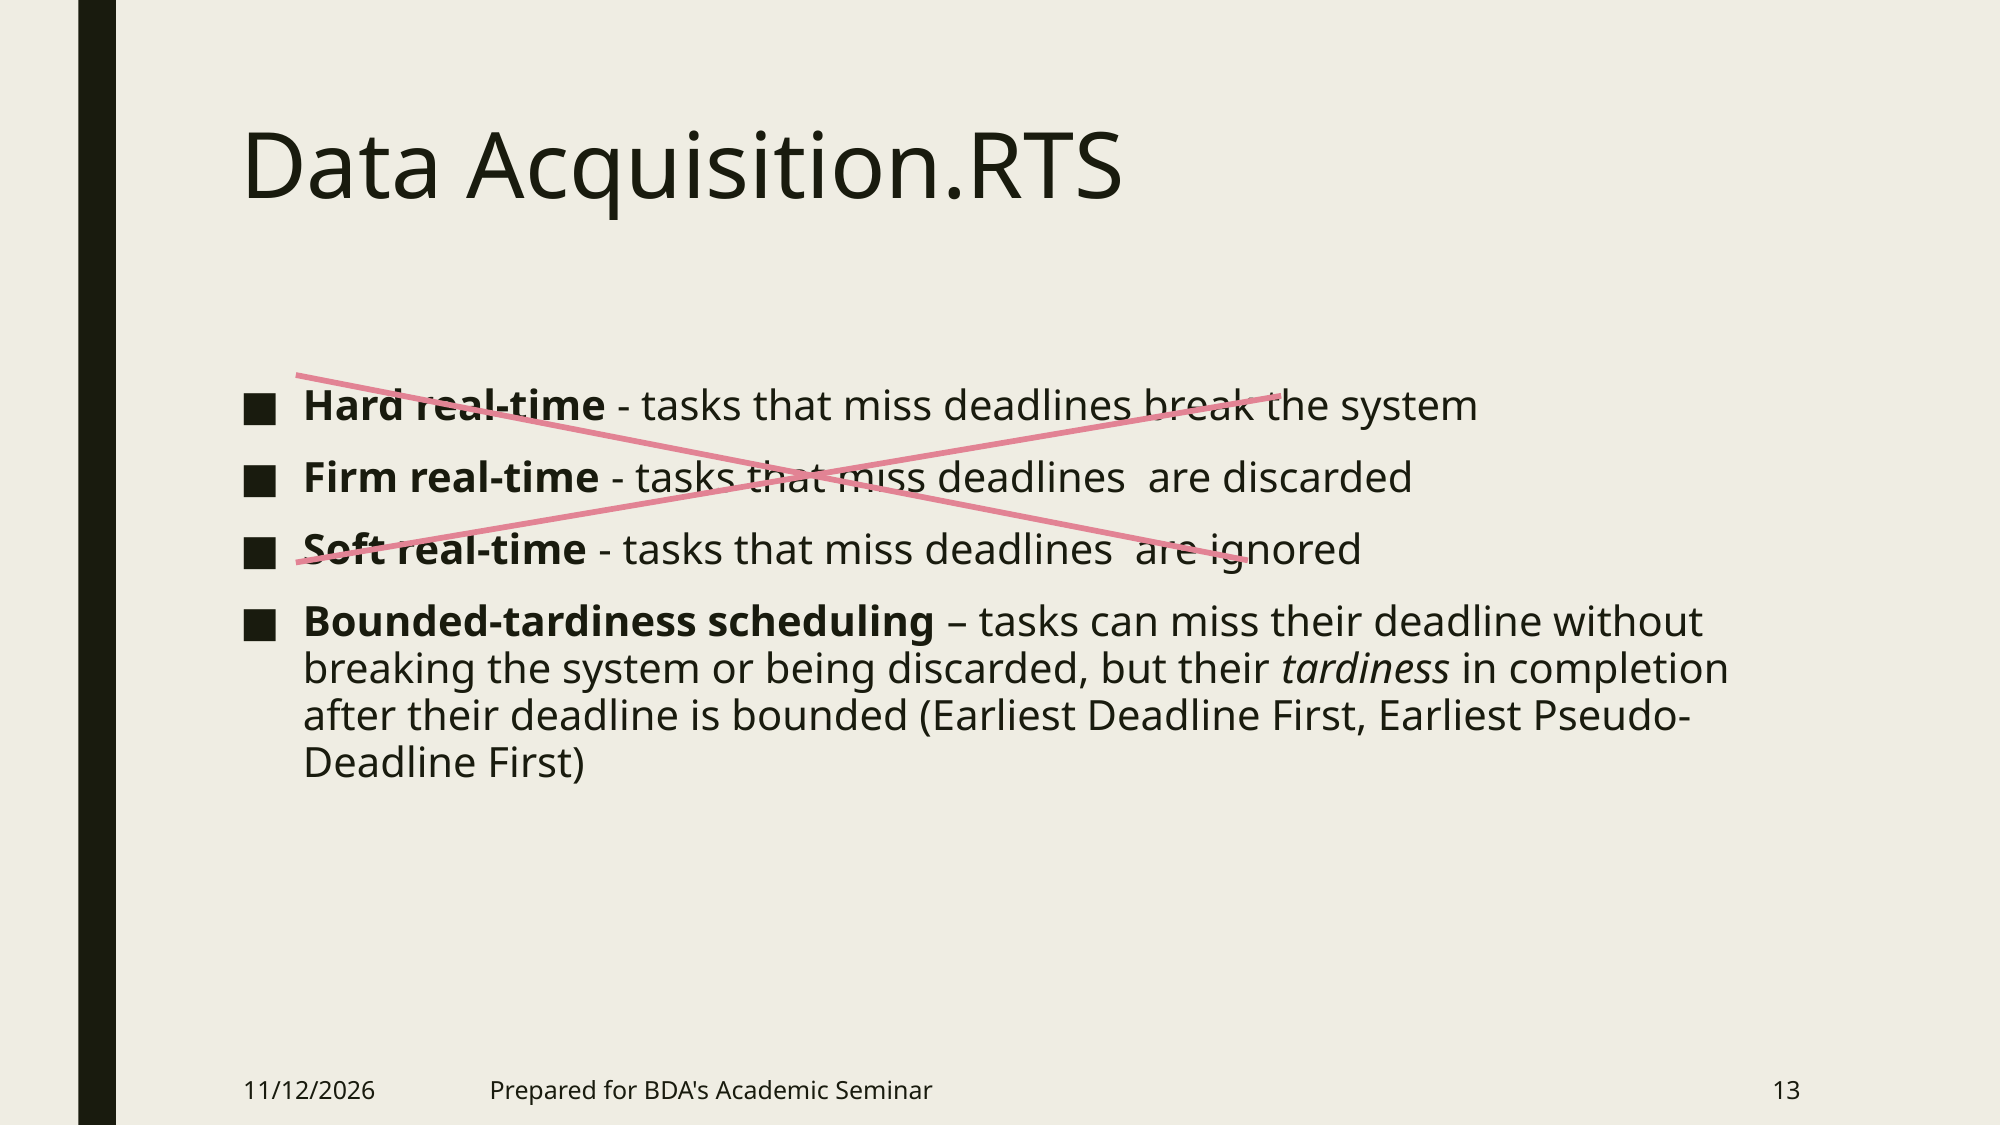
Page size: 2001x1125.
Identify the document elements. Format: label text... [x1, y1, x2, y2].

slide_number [228, 1058, 426, 1125]
list Hard real-time - tasks that miss deadlines break the system Firm real-time - tasks that miss deadlines are discarded Soft real-time - tasks that miss deadlines are ignored Bounded-tardiness scheduling – tasks can miss their deadline without breaking the system or being discarded, but their tardiness in completion after their deadline is bounded (Earliest Deadline First, Earliest Pseudo-Deadline First) [225, 375, 1800, 963]
slide_number 13 [1553, 1058, 1816, 1125]
title Data Acquisition.RTS [225, 112, 1800, 357]
footer Prepared for BDA's Academic Seminar [474, 1058, 1505, 1125]
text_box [295, 374, 1282, 563]
